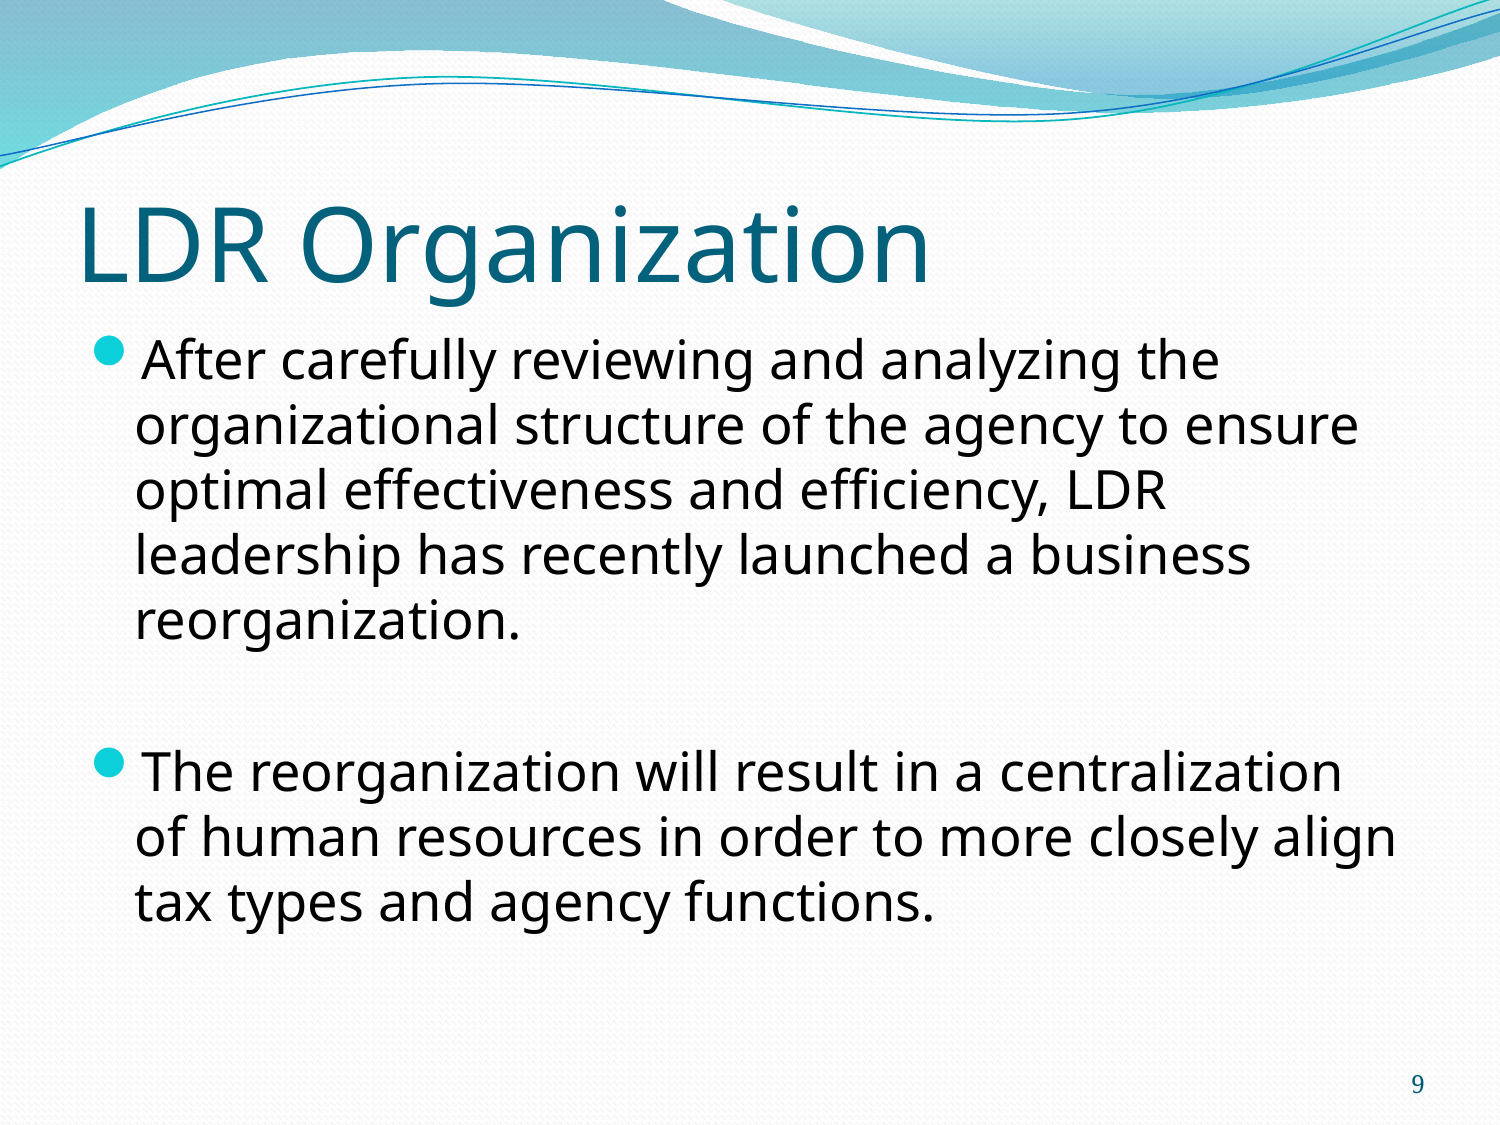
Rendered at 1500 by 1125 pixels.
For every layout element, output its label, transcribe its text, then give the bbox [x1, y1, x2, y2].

text_box After carefully reviewing and analyzing the organizational structure of the agency to ensure optimal effectiveness and efficiency, LDR leadership has recently launched a business reorganization. The reorganization will result in a centralization of human resources in order to more closely align tax types and agency functions. [74, 317, 1425, 1038]
slide_number 9 [1299, 1042, 1425, 1103]
title LDR Organization [75, 115, 1438, 303]
